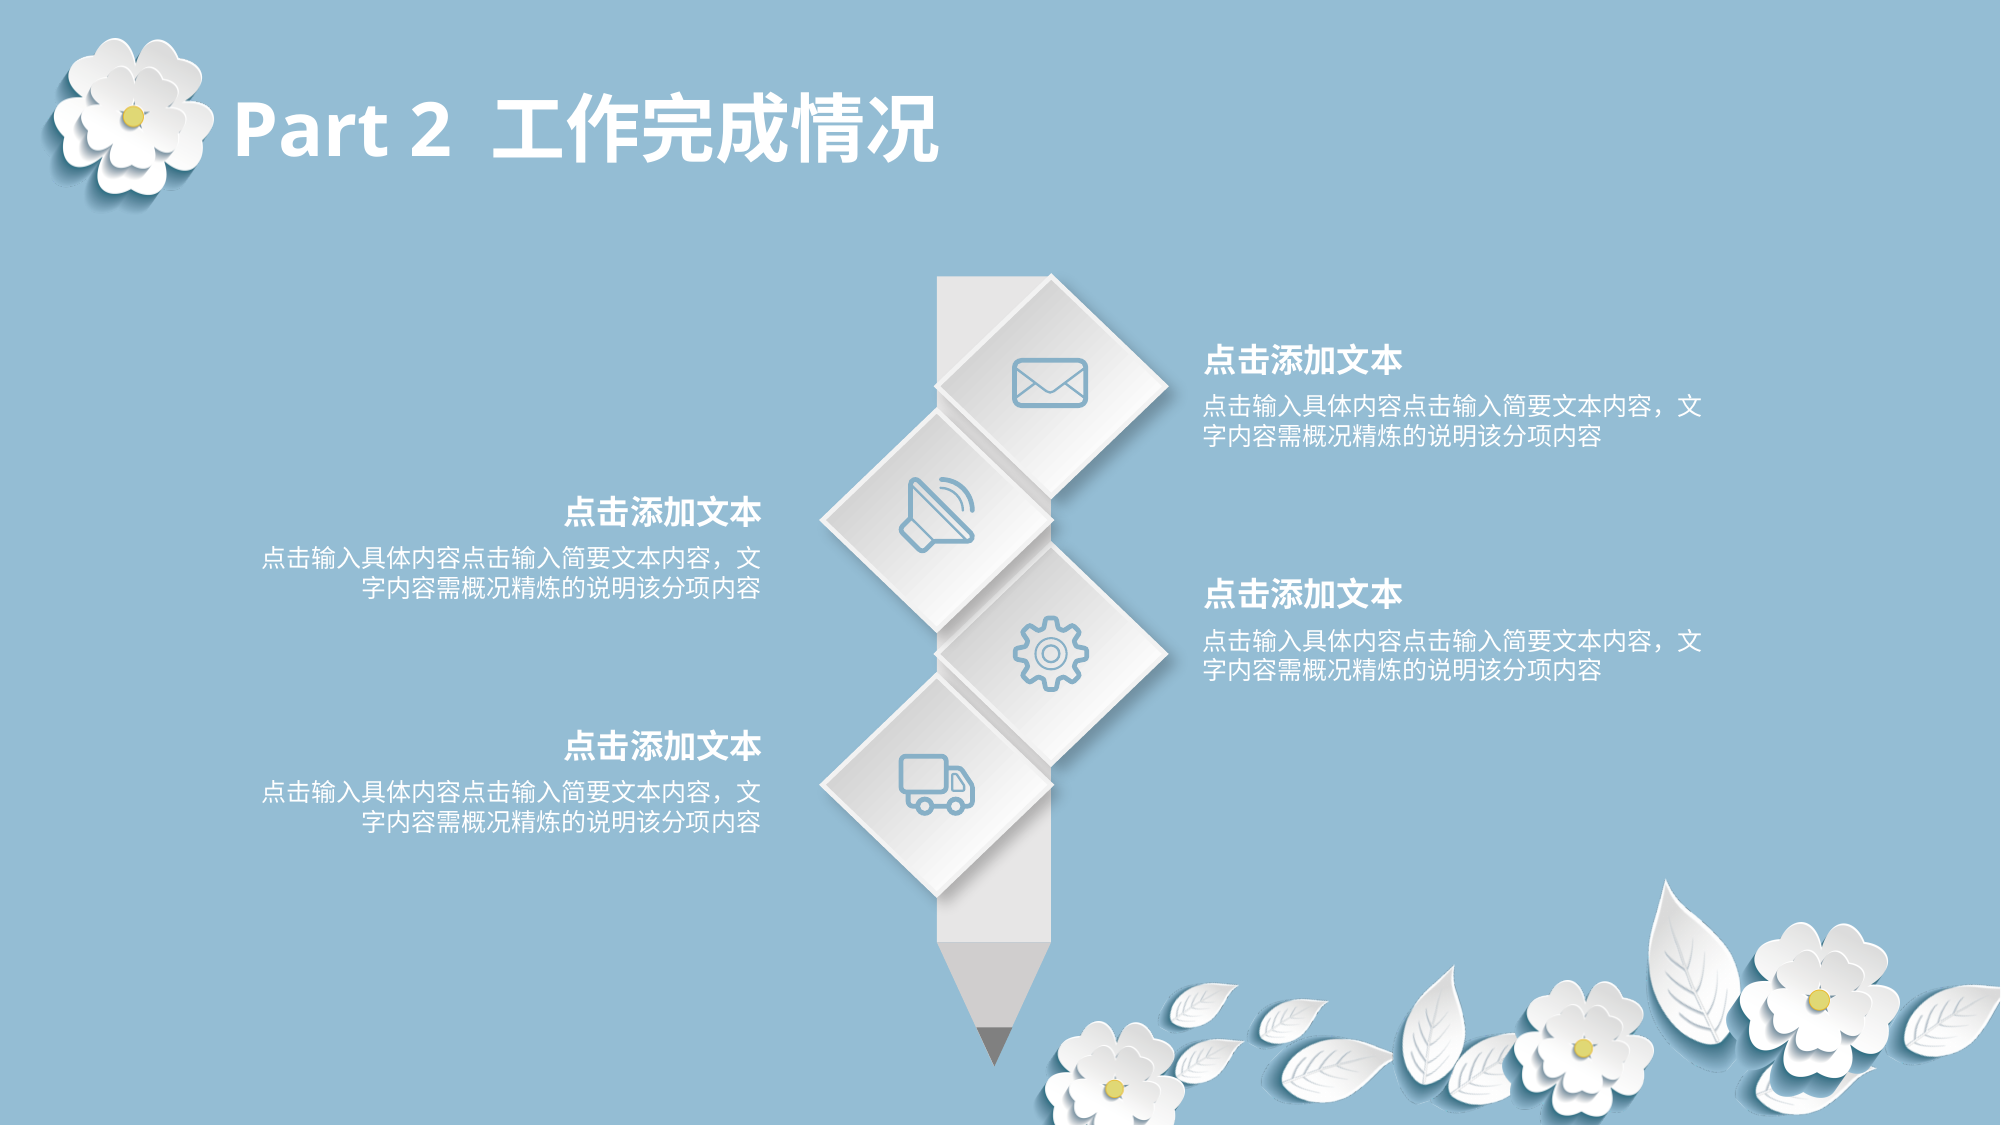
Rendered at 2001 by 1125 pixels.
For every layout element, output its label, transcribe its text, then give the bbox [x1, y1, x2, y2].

picture [1244, 879, 2001, 1125]
picture [1033, 958, 1244, 1125]
text_box 点击添加文本 [1189, 566, 1419, 617]
text_box 点击输入具体内容点击输入简要文本内容，文字内容需概况精炼的说明该分项内容 [236, 769, 777, 845]
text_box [822, 410, 1052, 630]
text_box 点击输入具体内容点击输入简要文本内容，文字内容需概况精炼的说明该分项内容 [236, 535, 777, 610]
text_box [936, 276, 1166, 497]
text_box Part 2 工作完成情况 [216, 74, 955, 179]
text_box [936, 895, 1051, 1067]
text_box 点击添加文本 [1189, 331, 1419, 383]
picture [40, 38, 214, 215]
text_box 点击输入具体内容点击输入简要文本内容，文字内容需概况精炼的说明该分项内容 [1187, 617, 1728, 693]
text_box 点击输入具体内容点击输入简要文本内容，文字内容需概况精炼的说明该分项内容 [1187, 383, 1728, 458]
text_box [936, 544, 1166, 764]
text_box 点击添加文本 [548, 717, 778, 773]
text_box 点击添加文本 [548, 483, 778, 539]
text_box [822, 675, 1052, 895]
